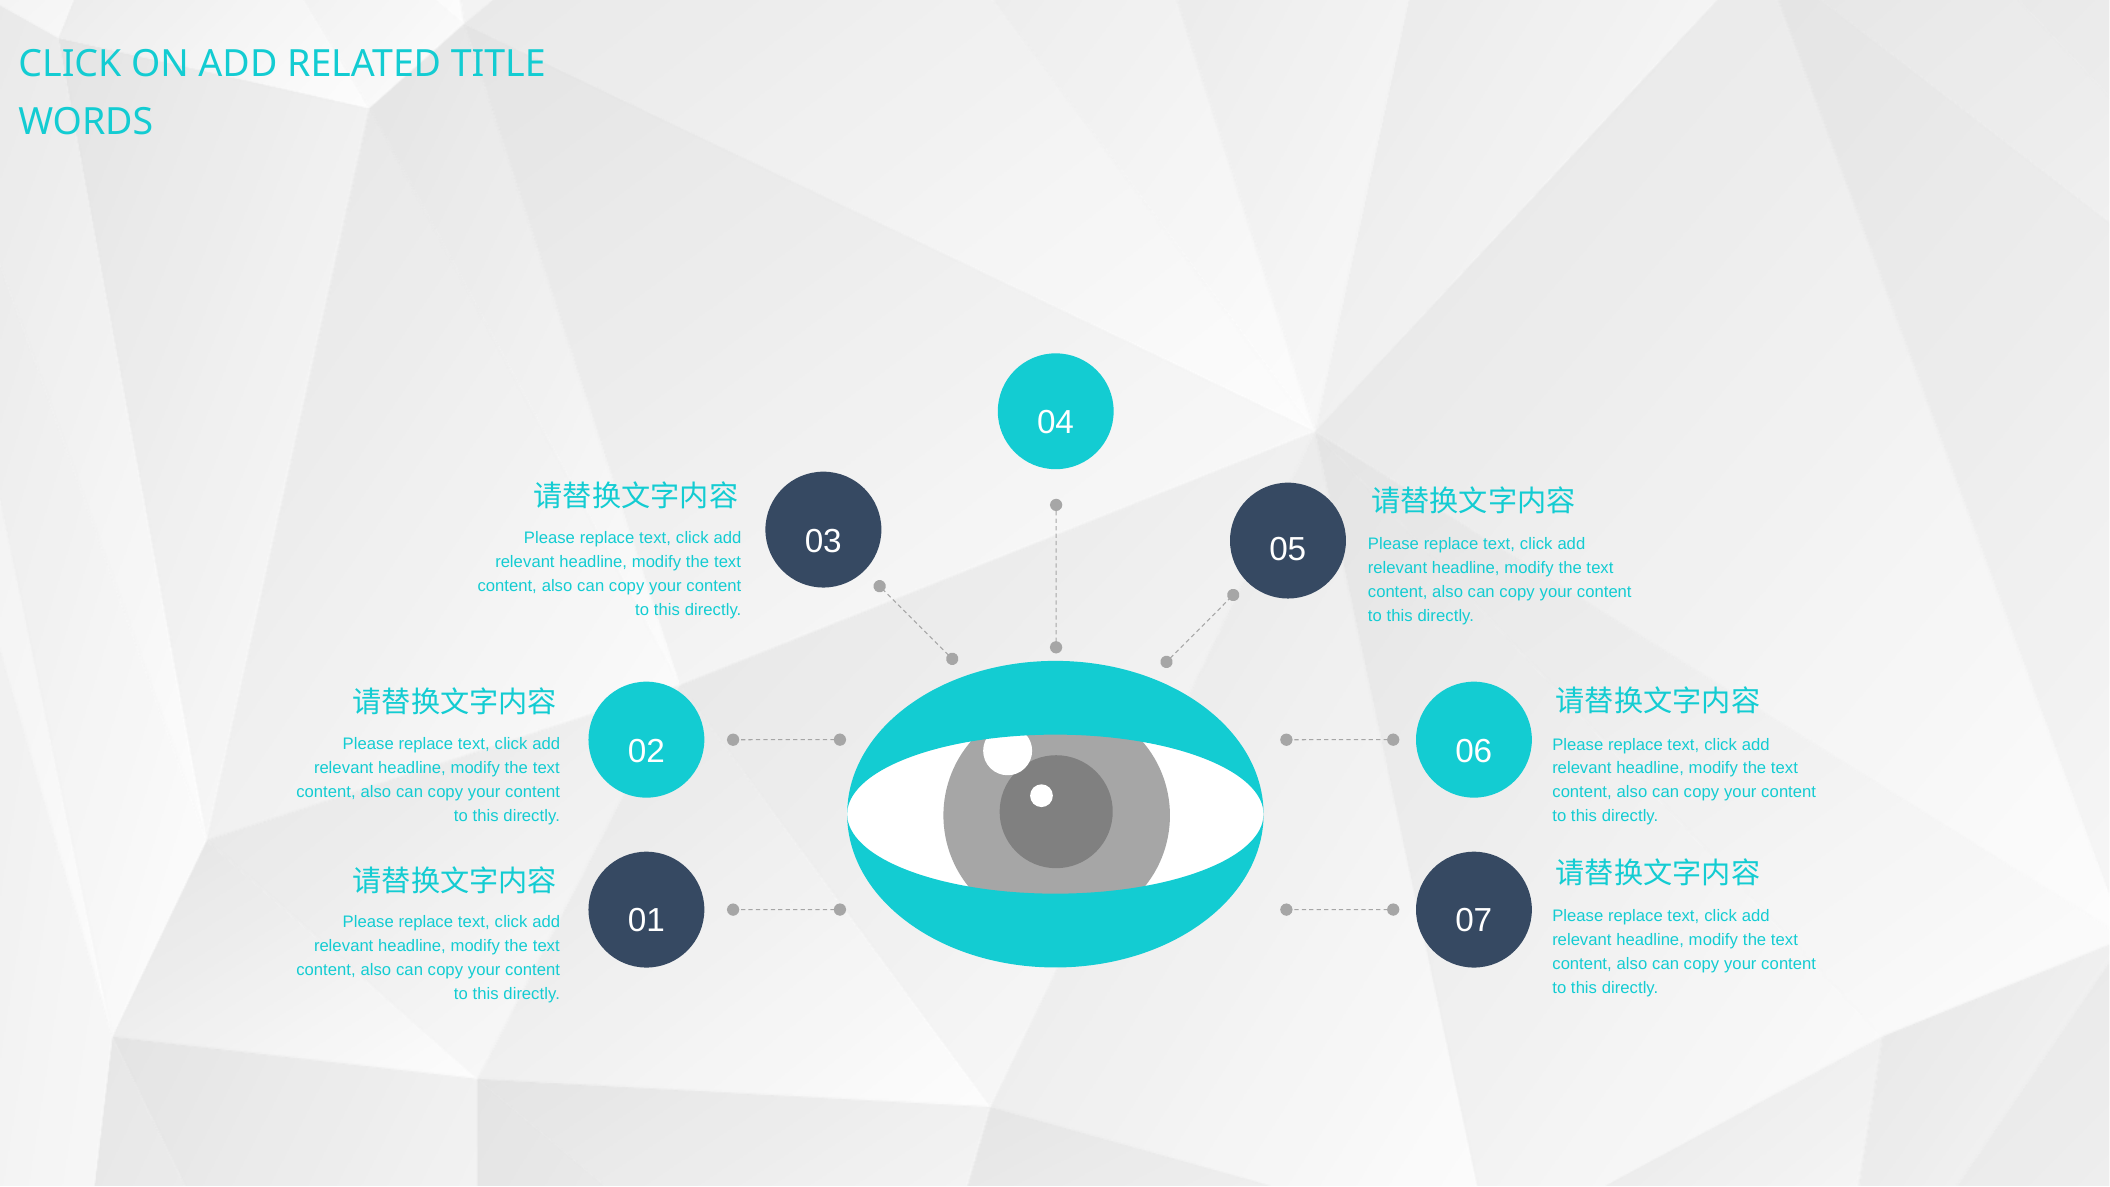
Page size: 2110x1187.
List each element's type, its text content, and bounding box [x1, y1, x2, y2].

text_box 05 [1249, 509, 1327, 568]
text_box [1416, 681, 1532, 798]
text_box Please replace text, click add relevant headline, modify the text content, also can copy your content to this directly. [1552, 729, 1835, 788]
text_box [873, 580, 886, 593]
text_box 06 [1435, 710, 1513, 769]
text_box [1049, 636, 1063, 654]
text_box [943, 650, 959, 660]
text_box [765, 471, 882, 588]
text_box 请替换文字内容 [1367, 480, 1617, 514]
text_box Please replace text, click add relevant headline, modify the text content, also can copy your content to this directly. [278, 907, 561, 966]
text_box Please replace text, click add relevant headline, modify the text content, also can copy your content to this directly. [1552, 901, 1835, 960]
text_box 04 [1017, 382, 1095, 441]
text_box [1225, 589, 1240, 603]
text_box [1416, 851, 1532, 968]
text_box [588, 851, 705, 968]
picture [0, 0, 2110, 1186]
text_box 请替换文字内容 [1552, 852, 1801, 886]
text_box 01 [607, 880, 685, 939]
text_box [726, 903, 746, 916]
text_box [828, 903, 846, 916]
text_box 请替换文字内容 [505, 473, 742, 510]
text_box Please replace text, click add relevant headline, modify the text content, also can copy your content to this directly. [278, 729, 561, 788]
text_box [1280, 733, 1299, 746]
text_box [1381, 903, 1400, 916]
text_box [1160, 653, 1175, 660]
text_box [997, 353, 1114, 470]
text_box [588, 681, 705, 798]
text_box CLICK ON ADD RELATED TITLE WORDS [3, 18, 595, 150]
text_box [828, 733, 846, 746]
text_box 07 [1435, 880, 1513, 939]
text_box [1381, 733, 1400, 746]
text_box Please replace text, click add relevant headline, modify the text content, also can copy your content to this directly. [459, 522, 742, 582]
text_box 03 [784, 500, 862, 559]
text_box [846, 660, 1264, 968]
text_box [1280, 903, 1299, 916]
text_box [1230, 482, 1346, 599]
text_box [726, 733, 746, 746]
text_box 请替换文字内容 [1552, 680, 1801, 714]
text_box 请替换文字内容 [324, 679, 561, 716]
text_box 请替换文字内容 [324, 858, 561, 894]
text_box 02 [607, 710, 685, 769]
text_box [1049, 498, 1063, 512]
text_box Please replace text, click add relevant headline, modify the text content, also can copy your content to this directly. [1367, 529, 1650, 588]
